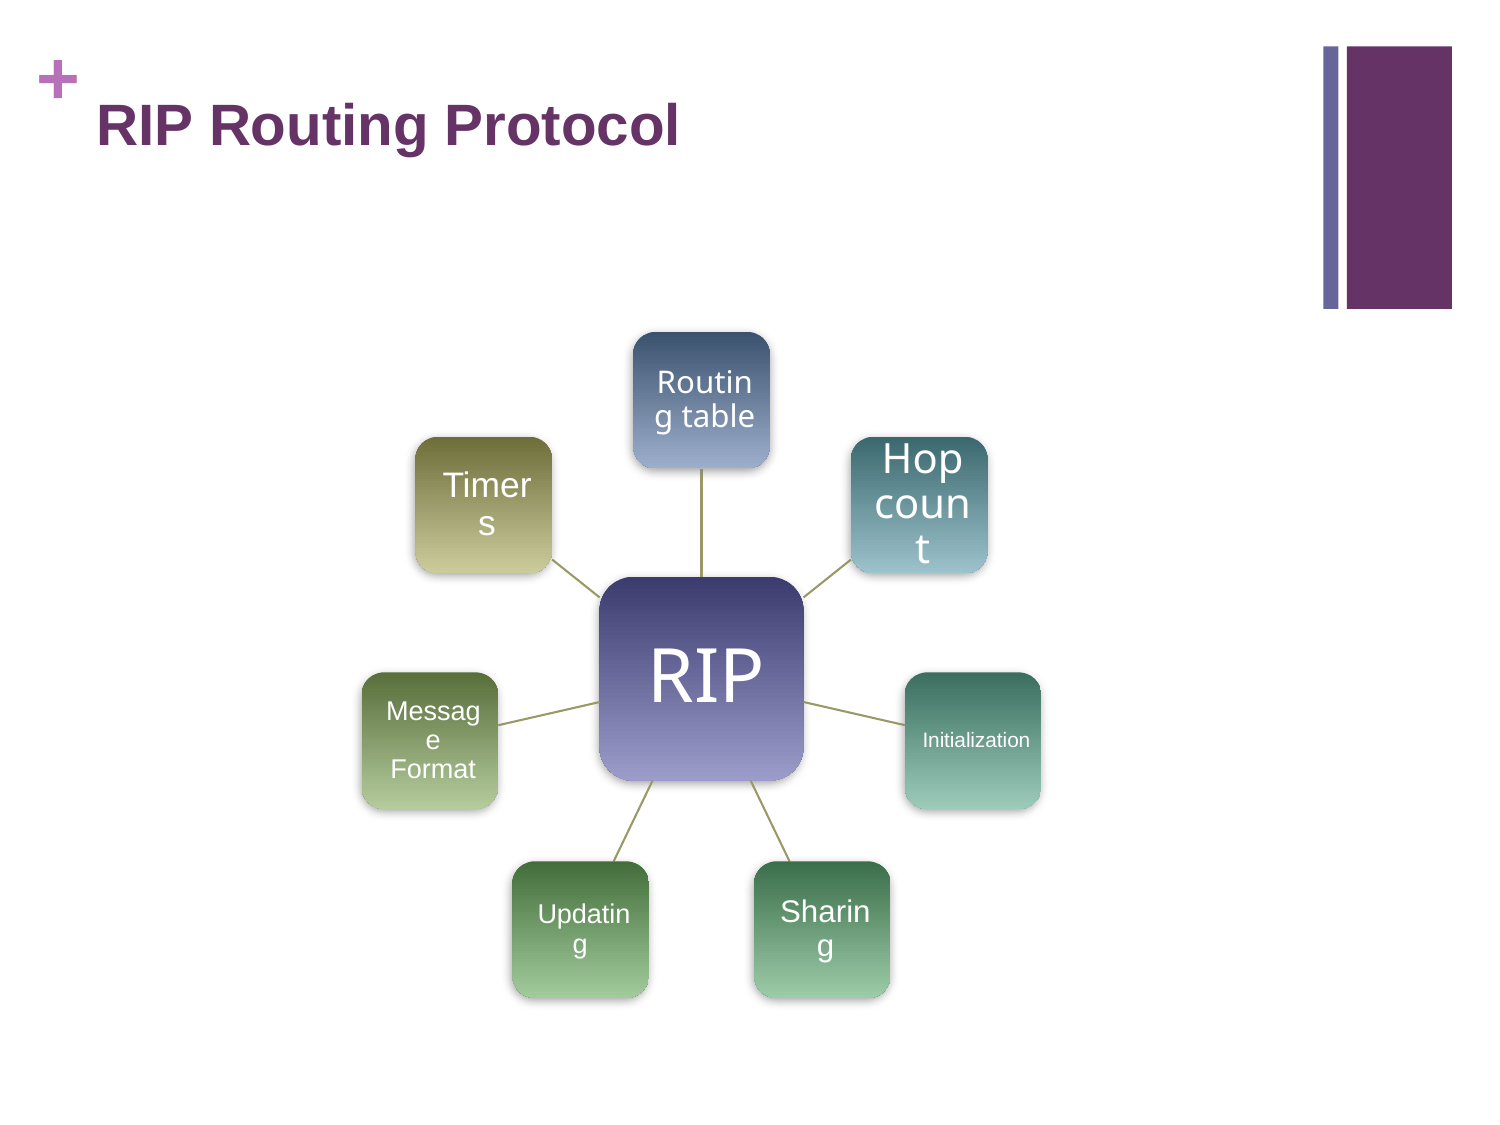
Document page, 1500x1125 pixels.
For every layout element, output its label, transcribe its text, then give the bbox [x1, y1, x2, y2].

title RIP Routing Protocol [81, 79, 1322, 263]
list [81, 324, 1322, 1006]
